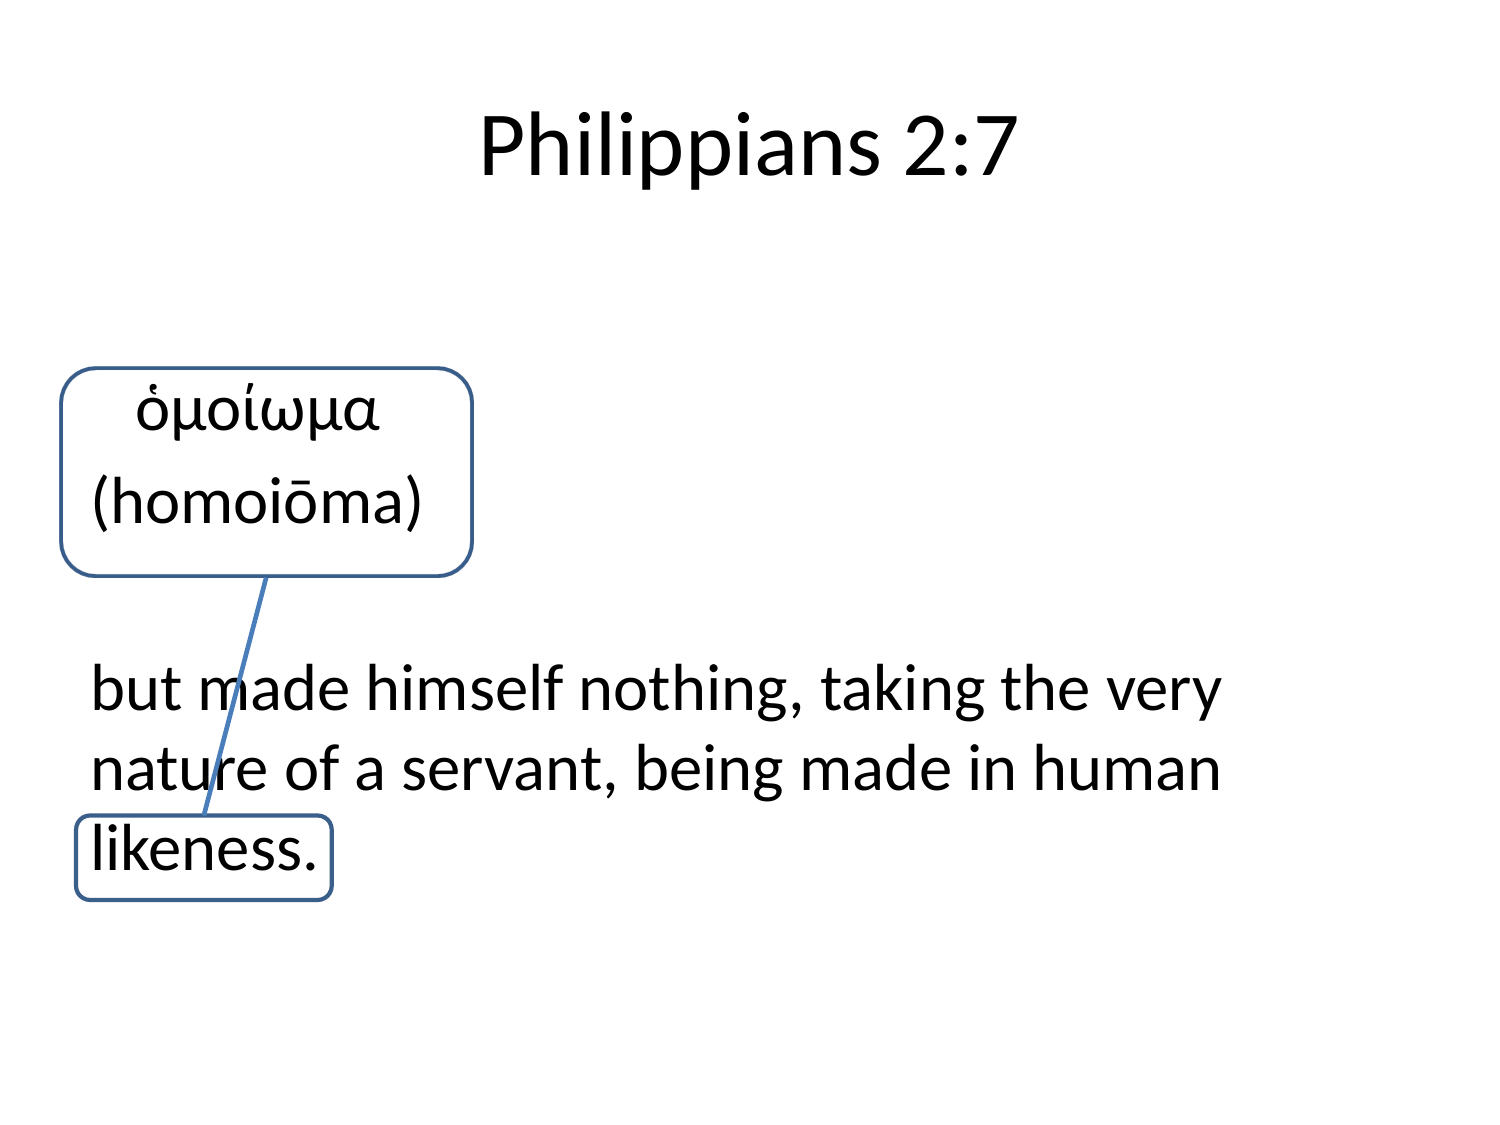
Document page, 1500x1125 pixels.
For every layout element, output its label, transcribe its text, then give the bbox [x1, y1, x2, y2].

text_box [203, 577, 267, 816]
title Philippians 2:7 [75, 45, 1425, 233]
list ὁμοίωμα (homoiōma) but made himself nothing, taking the very nature of a servant, being made in human likeness. [75, 262, 1425, 1005]
text_box [73, 813, 334, 903]
picture [58, 366, 474, 578]
